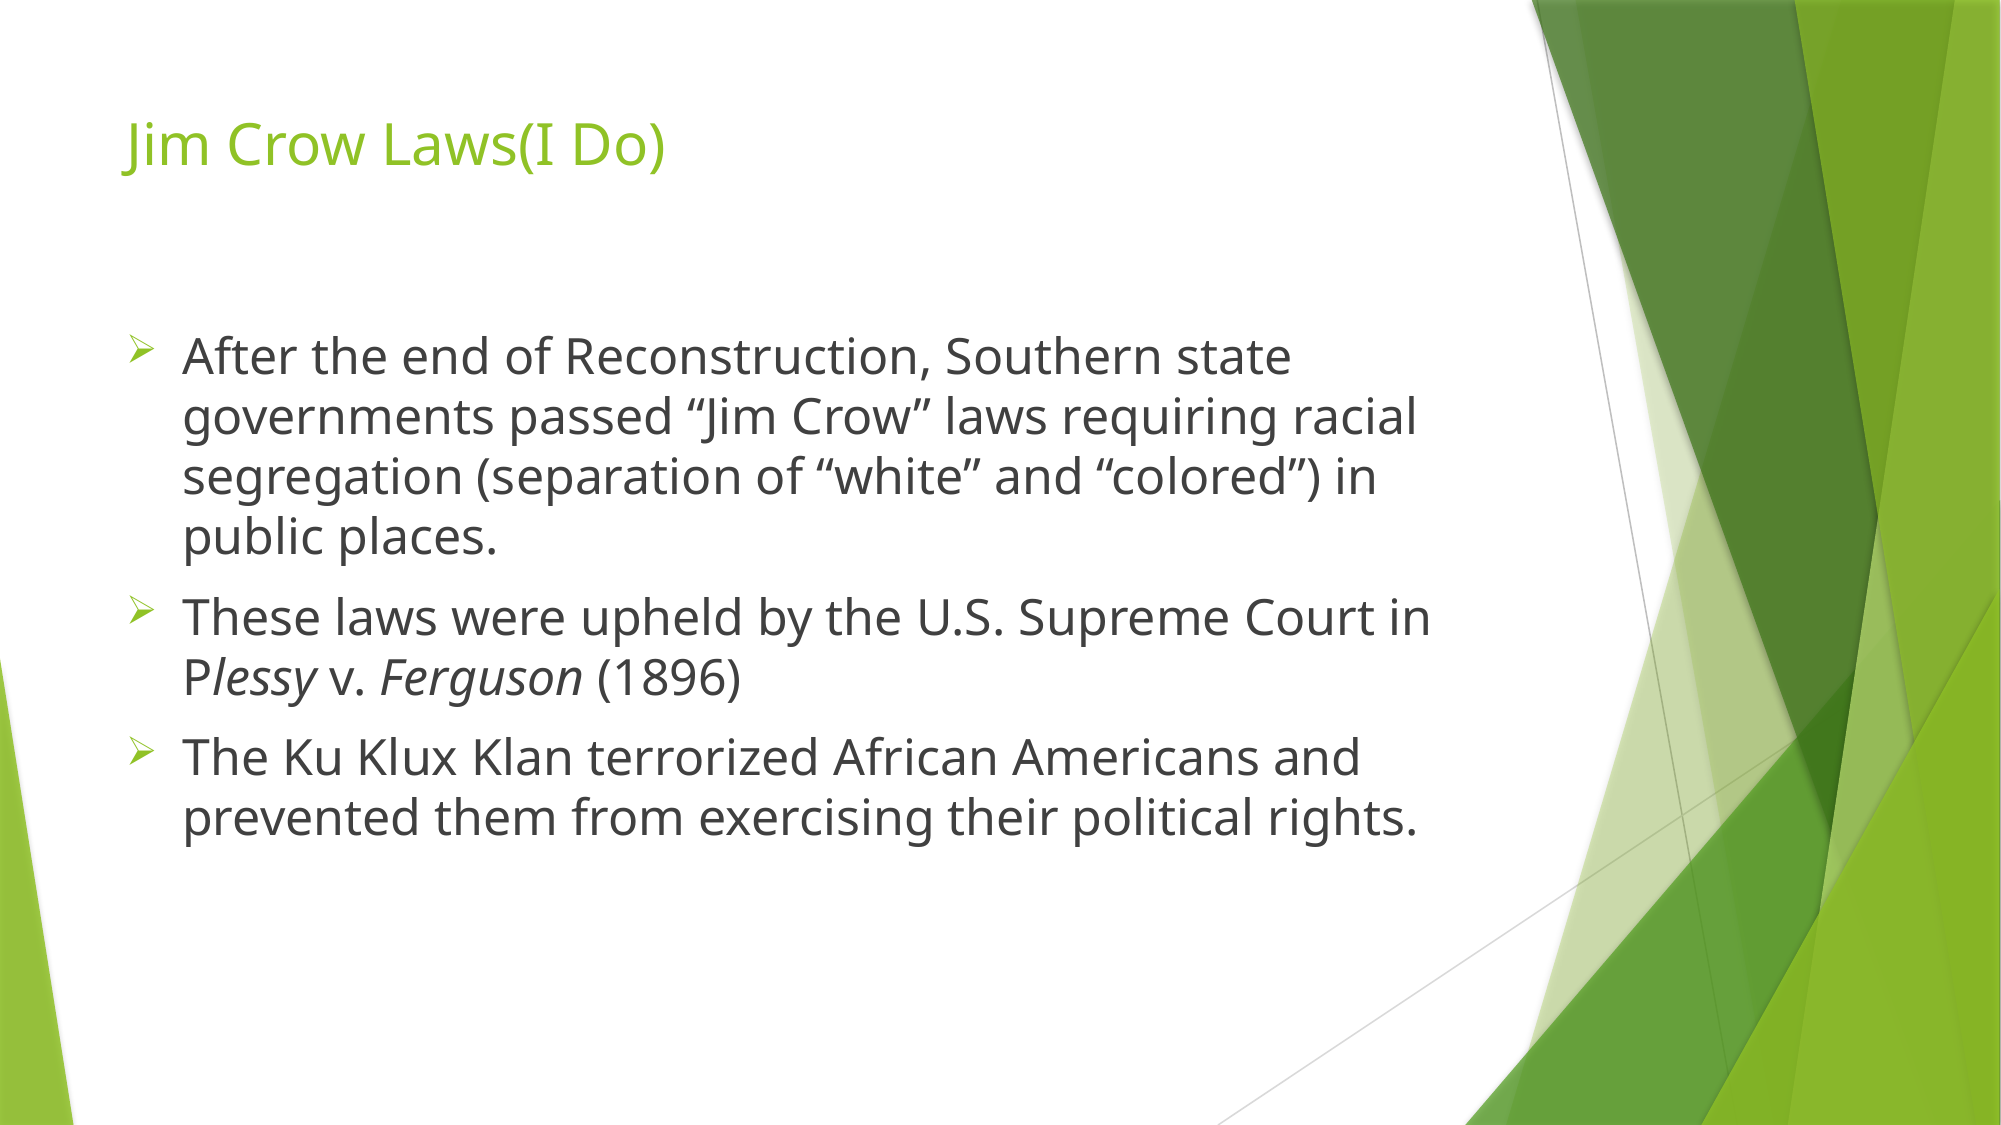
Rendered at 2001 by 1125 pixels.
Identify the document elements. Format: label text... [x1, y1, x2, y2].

title Jim Crow Laws(I Do) [111, 99, 1522, 316]
list After the end of Reconstruction, Southern state governments passed “Jim Crow” laws requiring racial segregation (separation of “white” and “colored”) in public places. These laws were upheld by the U.S. Supreme Court in Plessy v. Ferguson (1896) The Ku Klux Klan terrorized African Americans and prevented them from exercising their political rights. [111, 316, 1522, 954]
